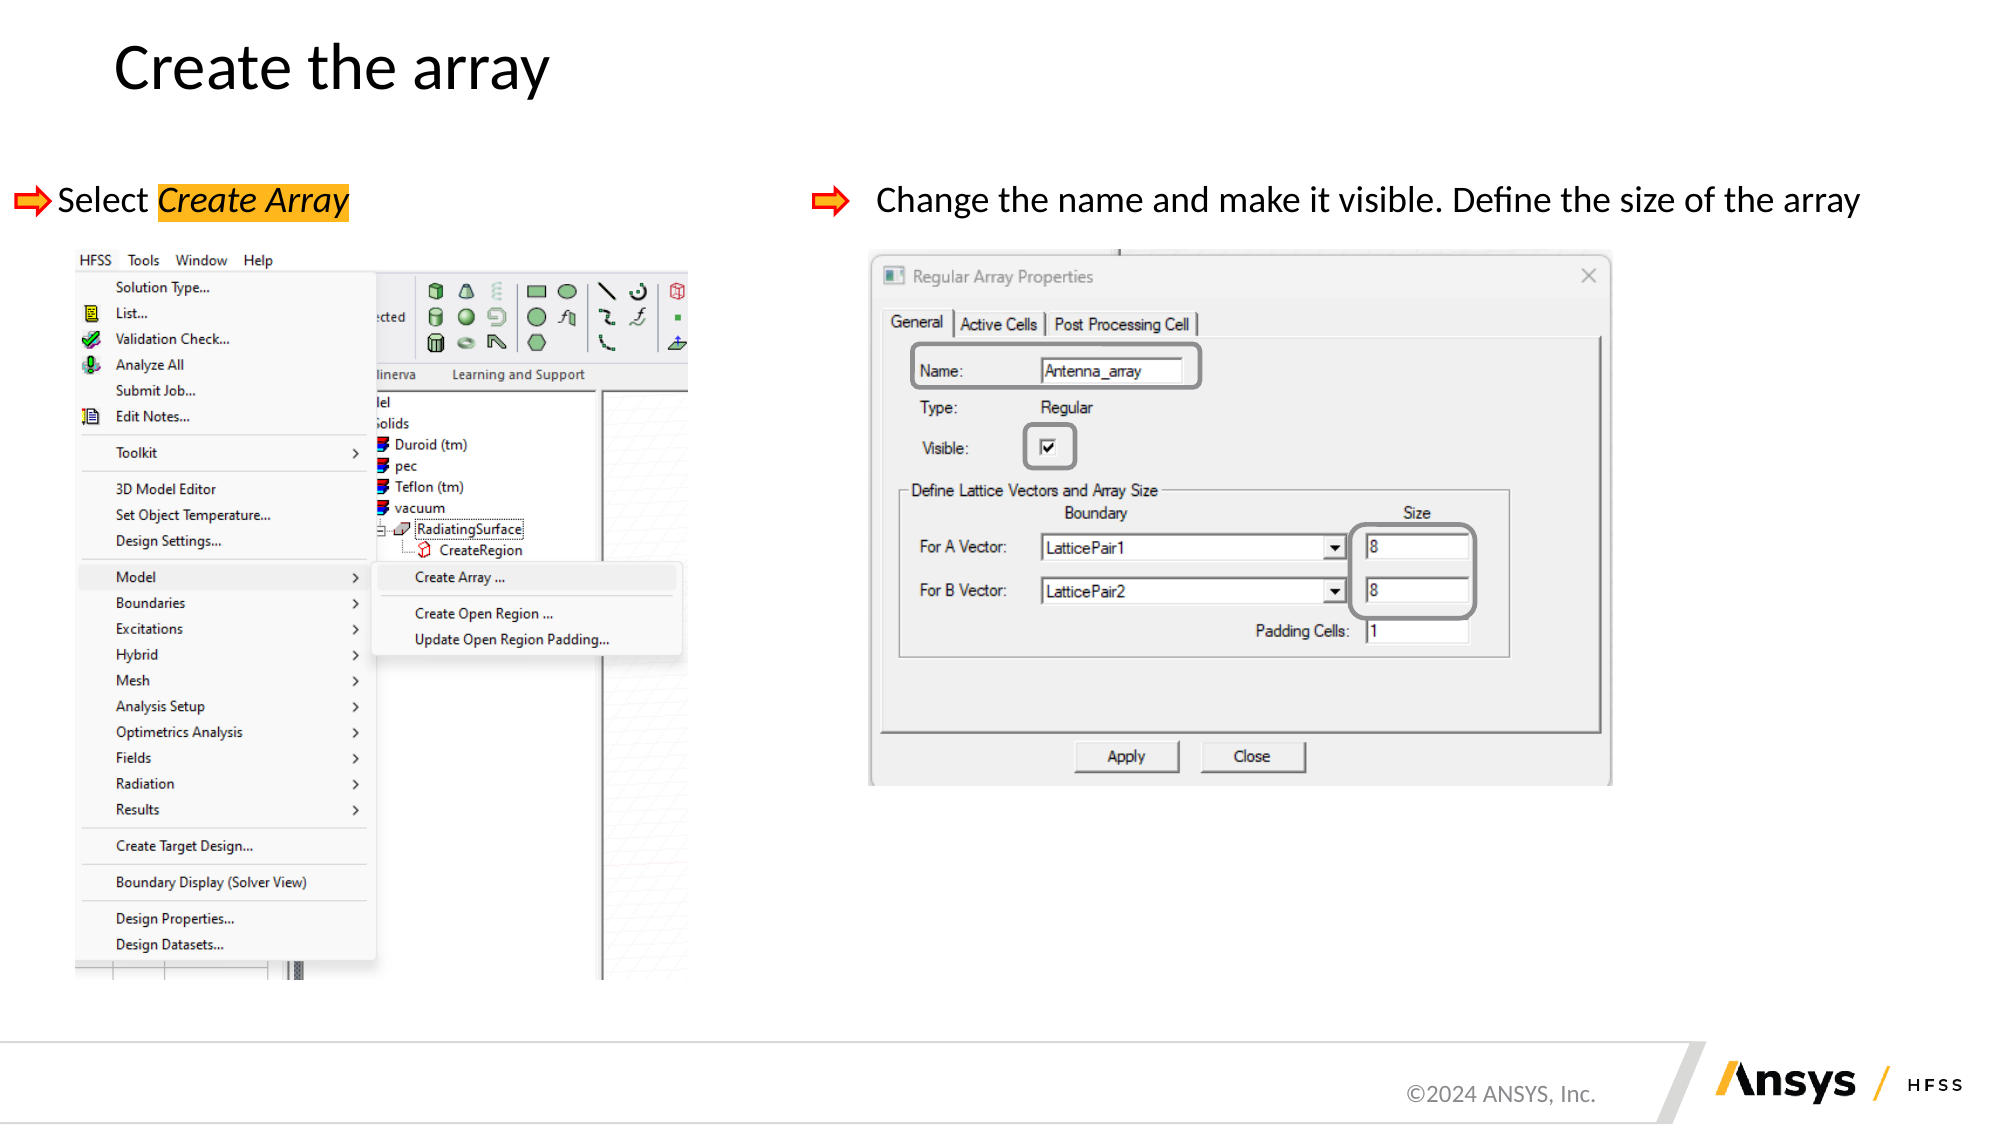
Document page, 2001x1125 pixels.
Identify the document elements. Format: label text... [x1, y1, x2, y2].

text_box Change the name and make it visible. Define the size of the array [868, 174, 1875, 269]
text_box [812, 186, 850, 217]
picture [0, 0, 2000, 1125]
title Create the array [99, 24, 1900, 164]
text_box [15, 186, 52, 217]
text_box Select Create Array [50, 174, 775, 269]
